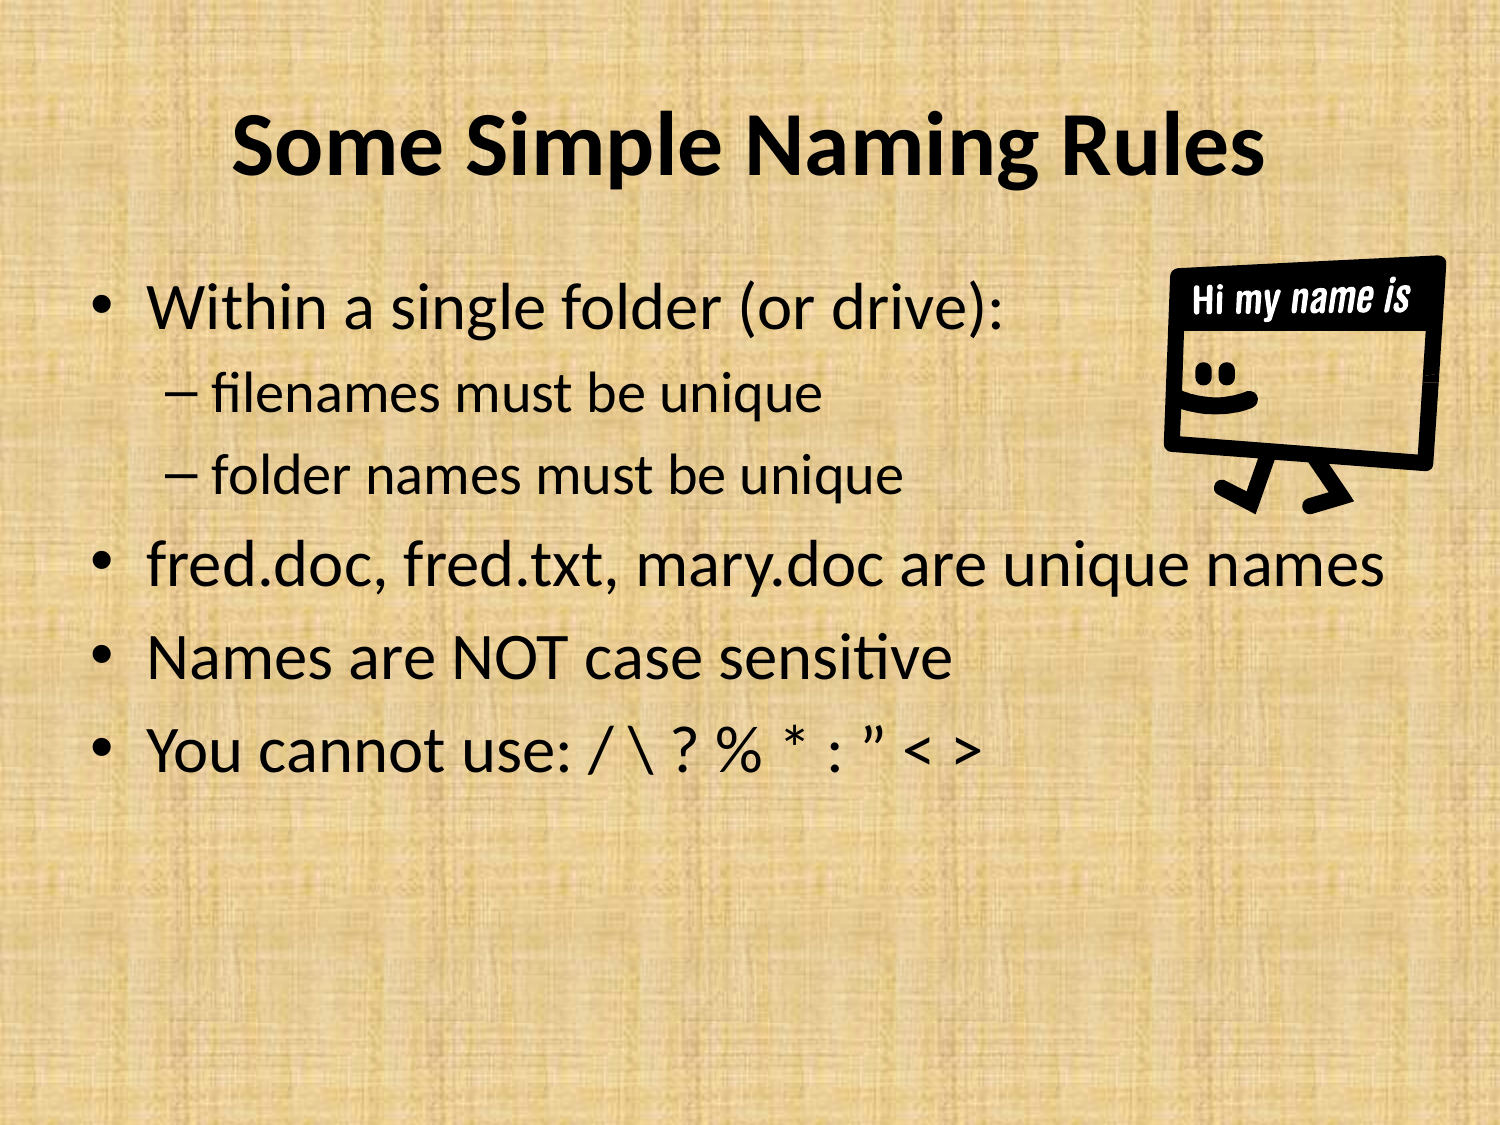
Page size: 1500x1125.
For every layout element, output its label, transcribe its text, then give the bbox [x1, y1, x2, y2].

title Some Simple Naming Rules [75, 45, 1425, 233]
list Within a single folder (or drive): filenames must be unique folder names must be unique fred.doc, fred.txt, mary.doc are unique names Names are NOT case sensitive You cannot use: / \ ? % * : ” < > [75, 255, 1425, 1005]
picture [0, 0, 1500, 1125]
